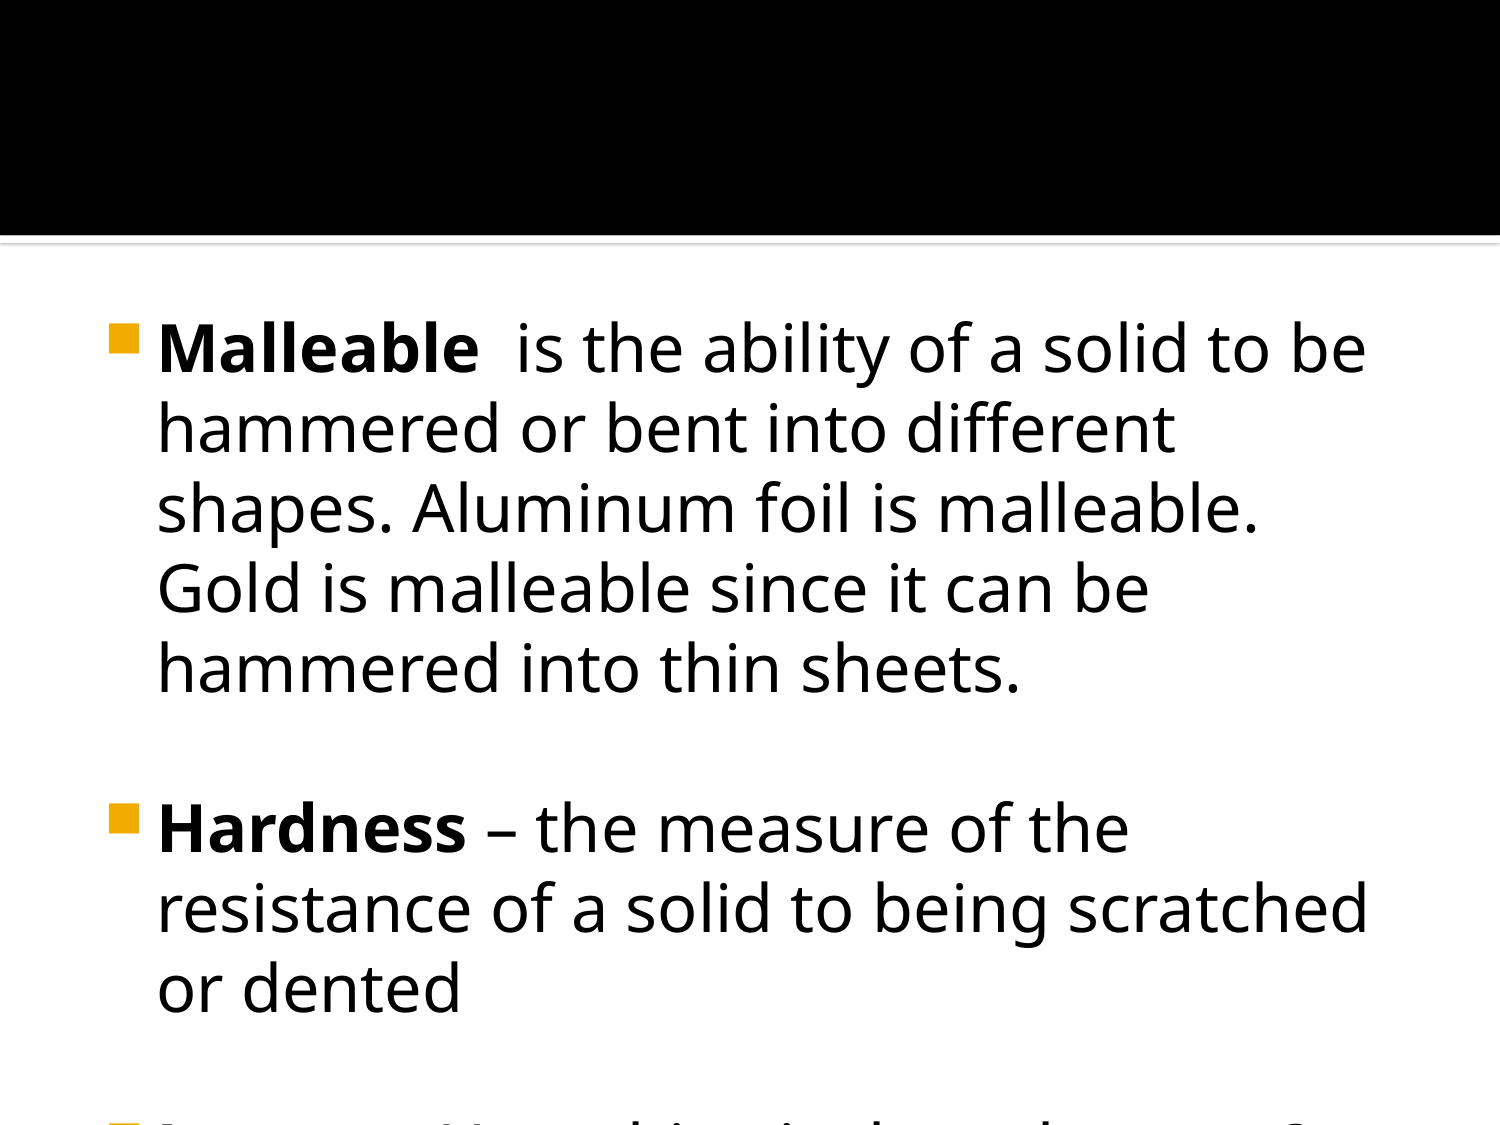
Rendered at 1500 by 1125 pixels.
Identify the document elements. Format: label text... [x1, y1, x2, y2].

list Malleable is the ability of a solid to be hammered or bent into different shapes. Aluminum foil is malleable. Gold is malleable since it can be hammered into thin sheets. Hardness – the measure of the resistance of a solid to being scratched or dented Luster – How shiny is the substance? [75, 291, 1425, 1050]
